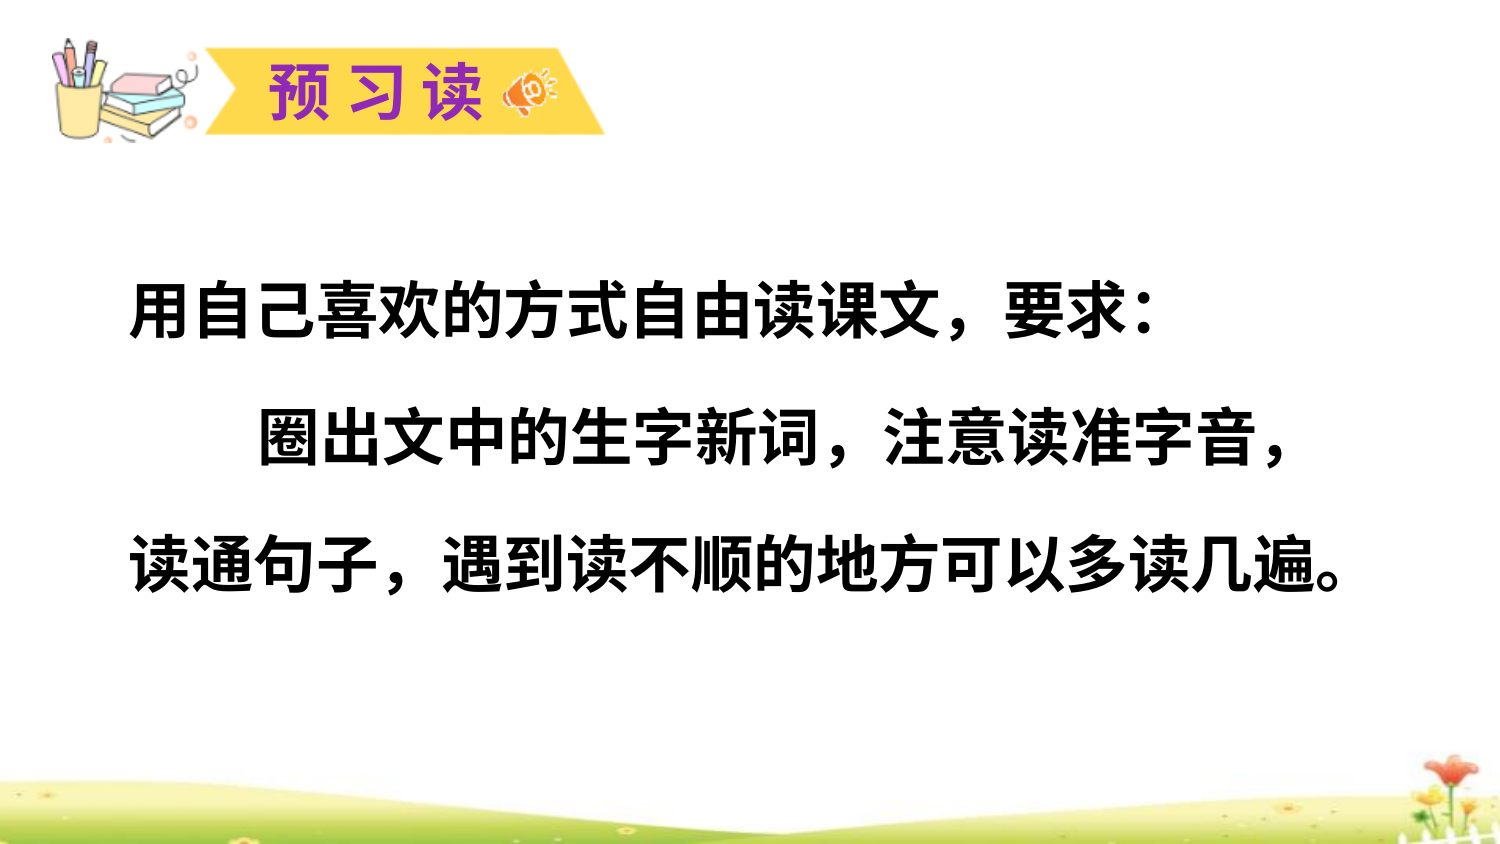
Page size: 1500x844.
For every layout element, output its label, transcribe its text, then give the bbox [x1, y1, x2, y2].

picture [0, 0, 1500, 844]
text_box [52, 38, 609, 144]
text_box 用自己喜欢的方式自由读课文，要求： 圈出文中的生字新词，注意读准字音，读通句子，遇到读不顺的地方可以多读几遍。 [117, 212, 1392, 606]
